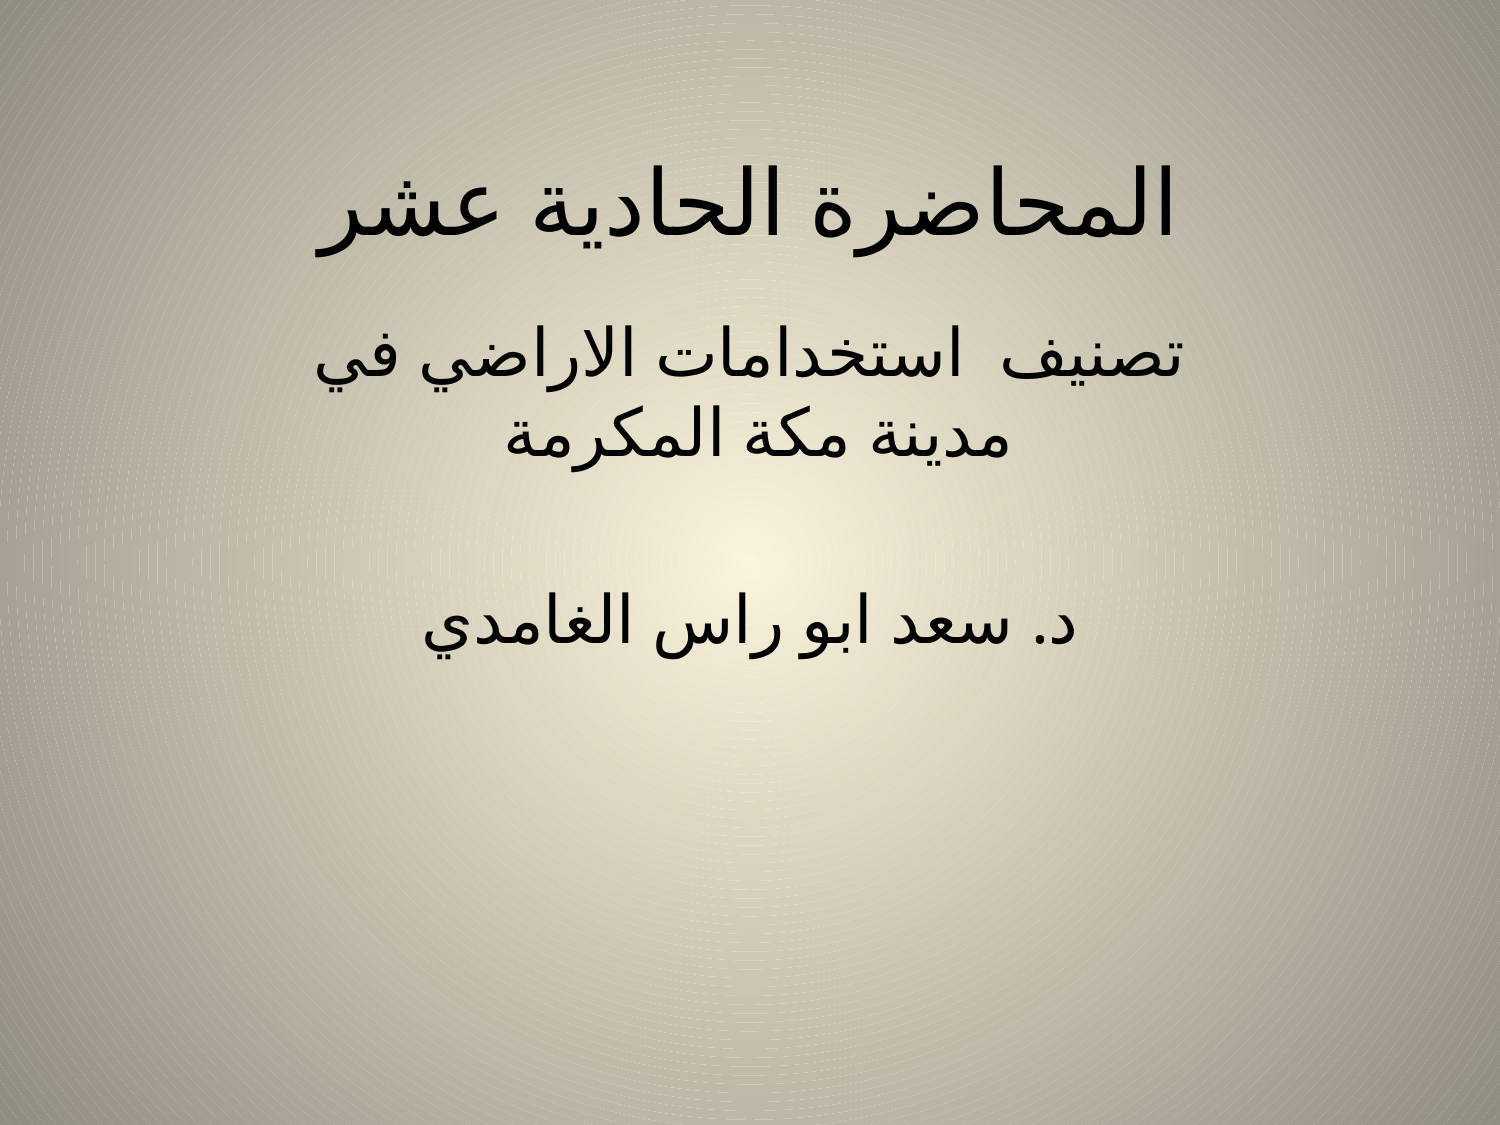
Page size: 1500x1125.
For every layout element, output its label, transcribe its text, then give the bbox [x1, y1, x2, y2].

title المحاضرة الحادية عشر [100, 78, 1376, 320]
subtitle تصنيف استخدامات الاراضي في مدينة مكة المكرمة د. سعد ابو راس الغامدي [225, 302, 1275, 925]
